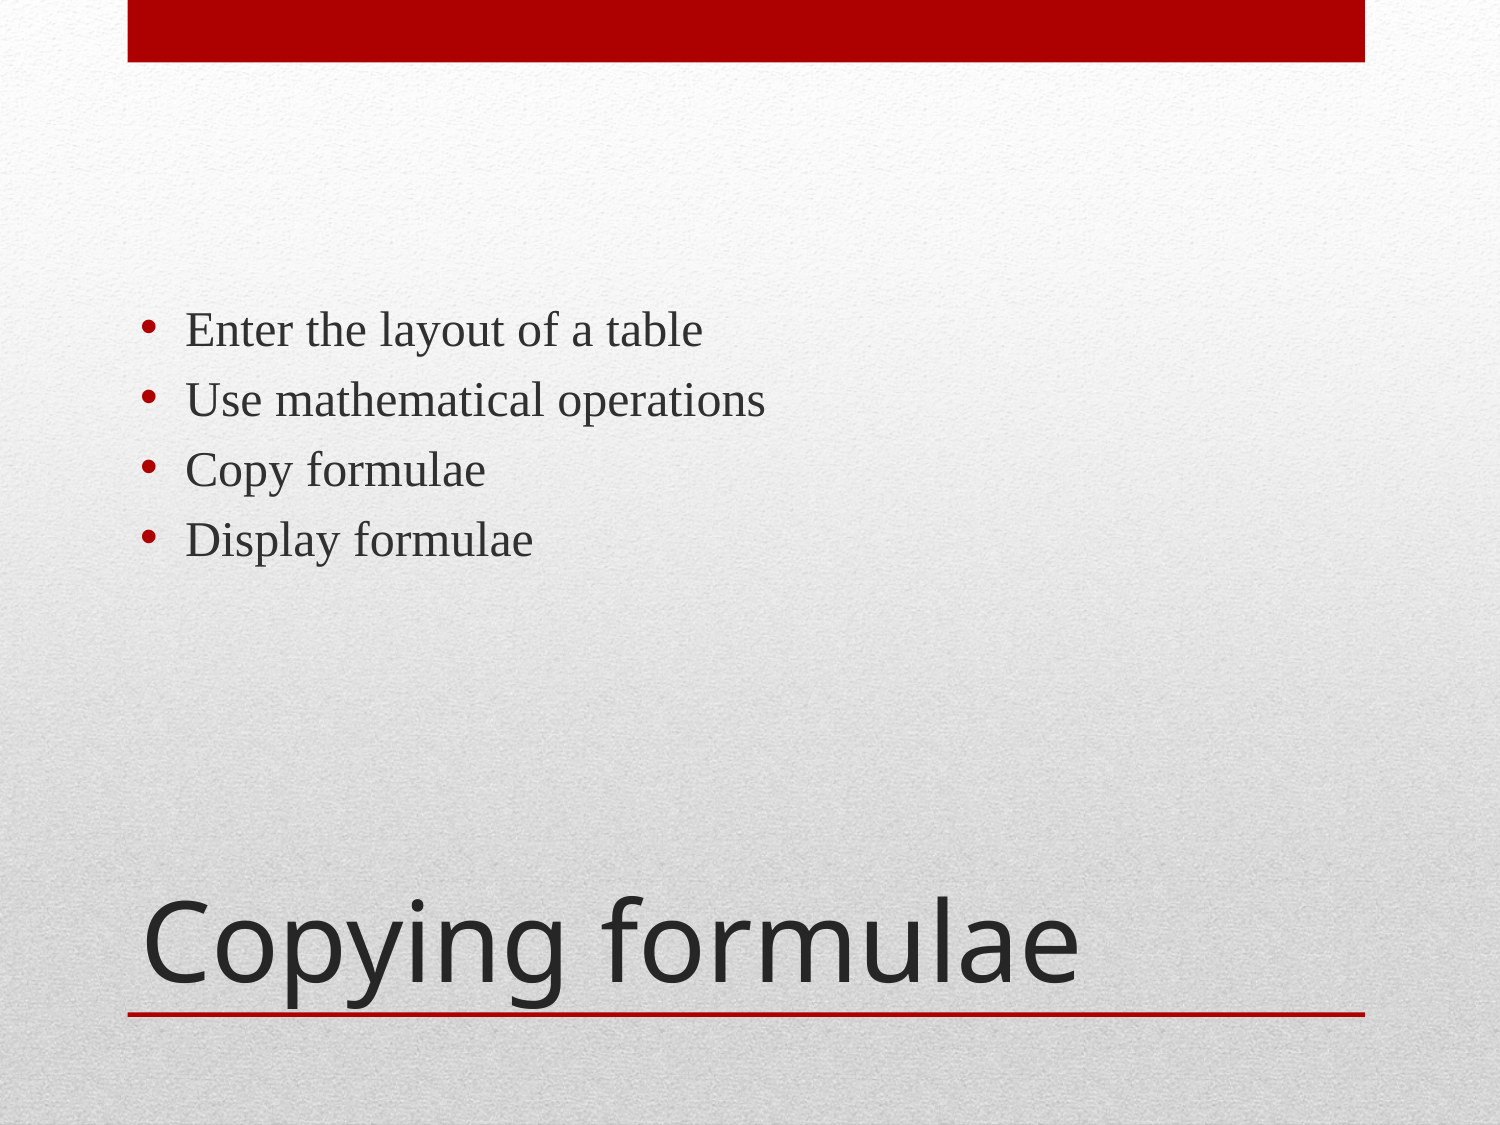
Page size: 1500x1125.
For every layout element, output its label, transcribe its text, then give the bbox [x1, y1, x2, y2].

list Enter the layout of a table Use mathematical operations Copy formulae Display formulae [125, 112, 1363, 750]
title Copying formulae [125, 750, 1238, 1013]
